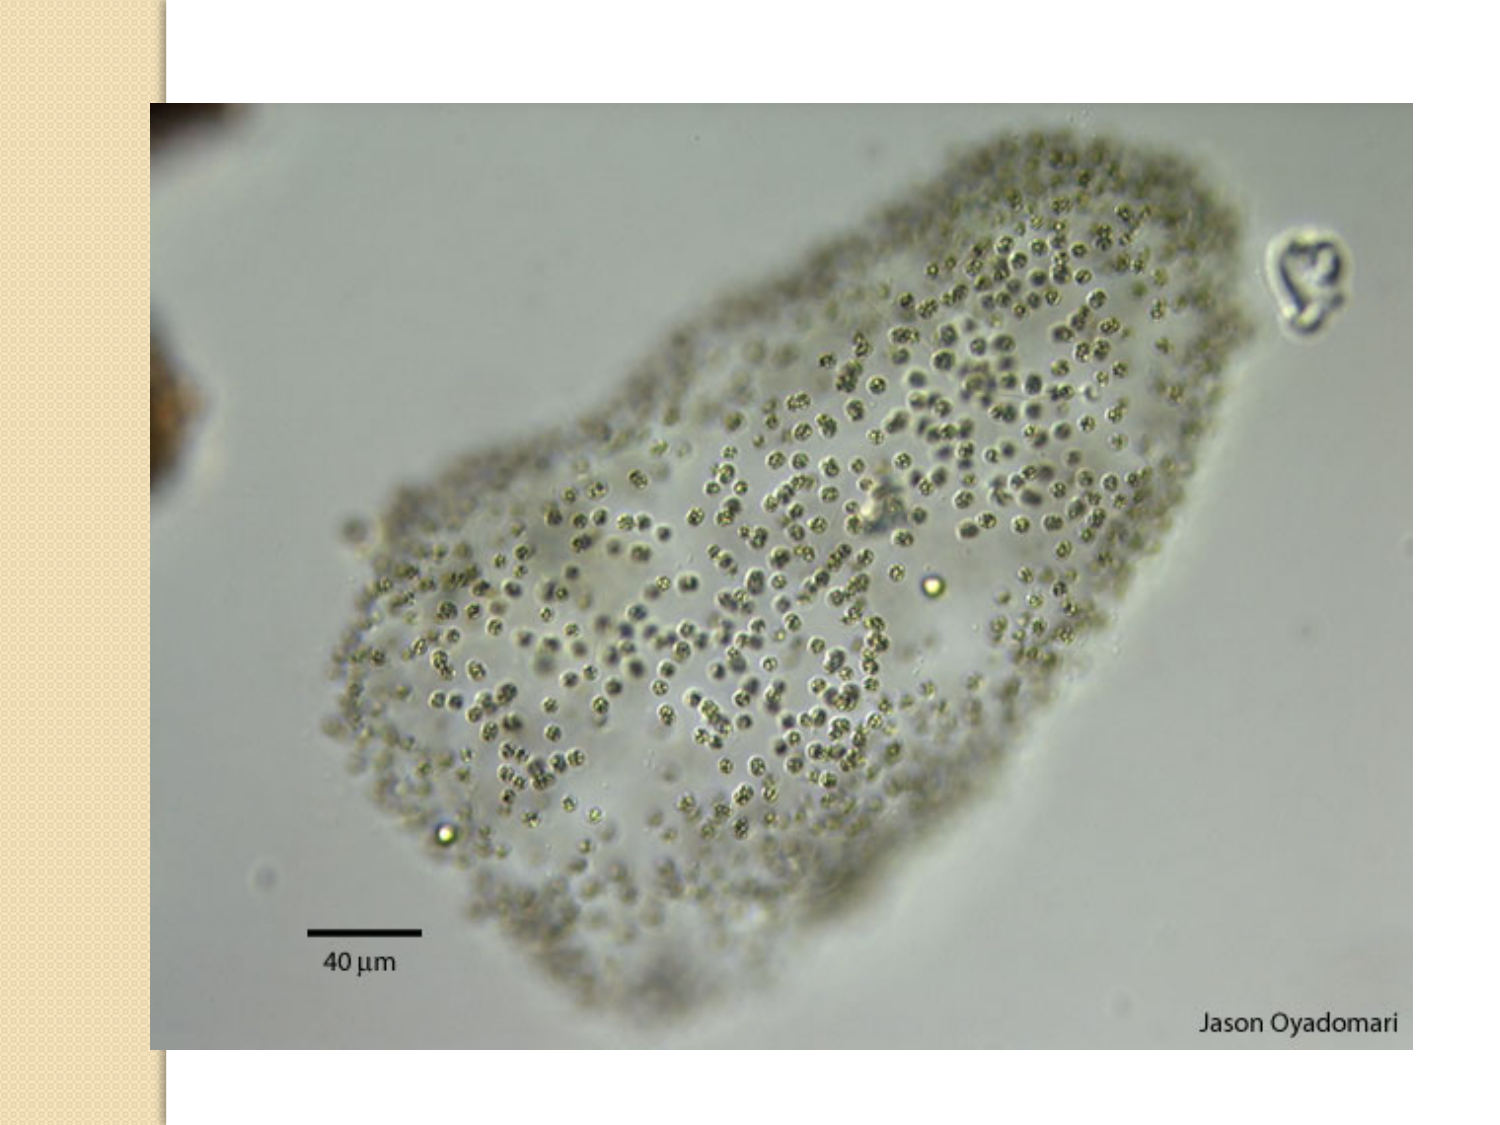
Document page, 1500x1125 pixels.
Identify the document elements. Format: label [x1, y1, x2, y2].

picture [149, 102, 1413, 1051]
